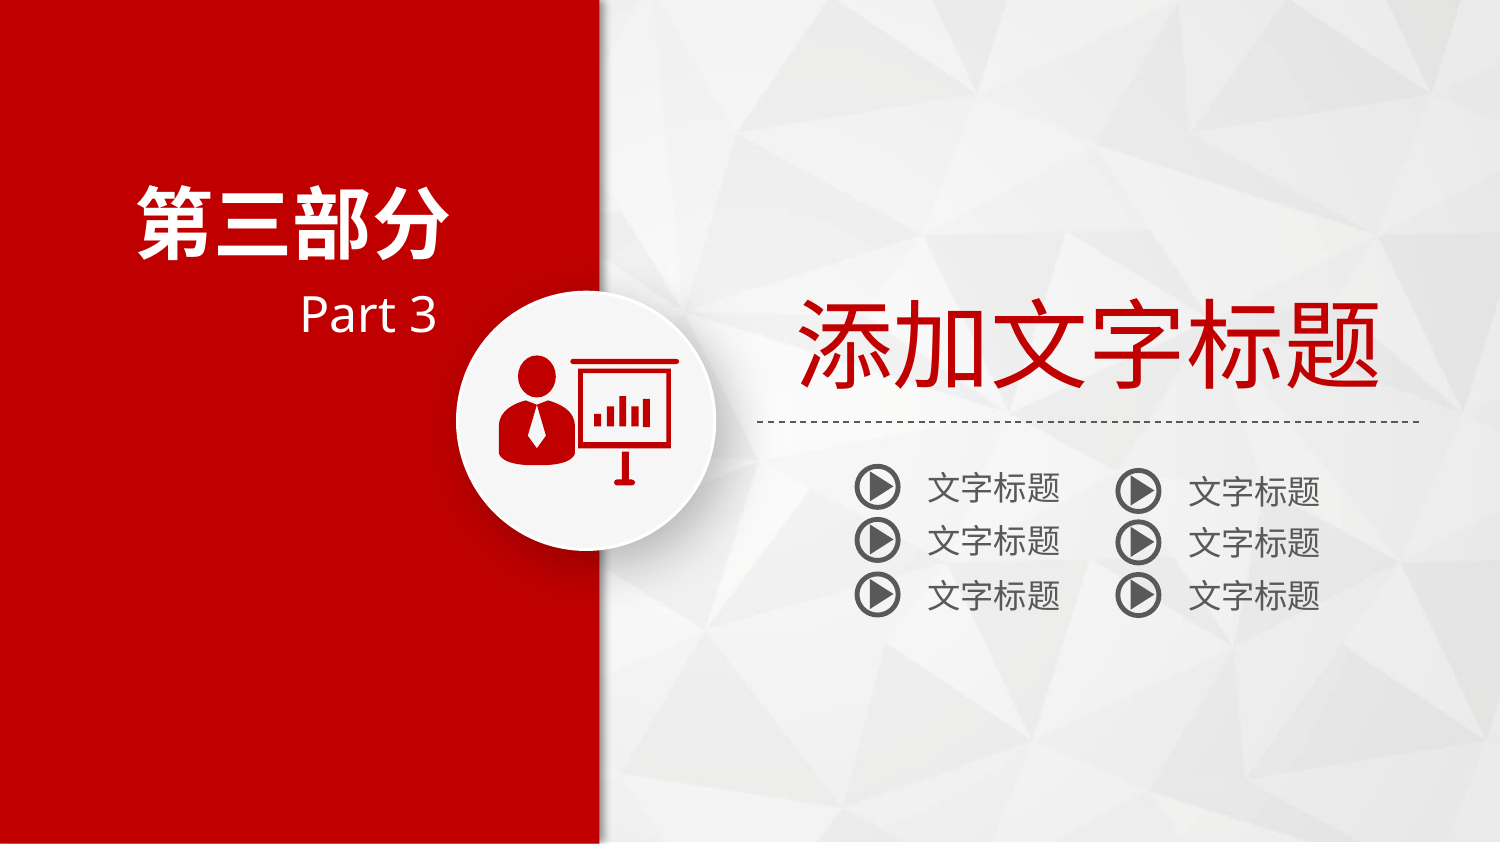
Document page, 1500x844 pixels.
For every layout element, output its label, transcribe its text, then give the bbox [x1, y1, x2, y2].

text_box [854, 459, 1077, 512]
text_box 第三部分 [119, 168, 467, 275]
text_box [854, 512, 1077, 567]
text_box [1115, 567, 1338, 624]
picture [601, 0, 1500, 842]
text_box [1115, 514, 1338, 567]
text_box 添加文字标题 [723, 277, 1455, 407]
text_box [1115, 463, 1338, 514]
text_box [498, 355, 680, 486]
text_box [455, 290, 717, 552]
text_box Part 3 [156, 277, 449, 349]
text_box [0, 0, 601, 844]
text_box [854, 567, 1077, 624]
